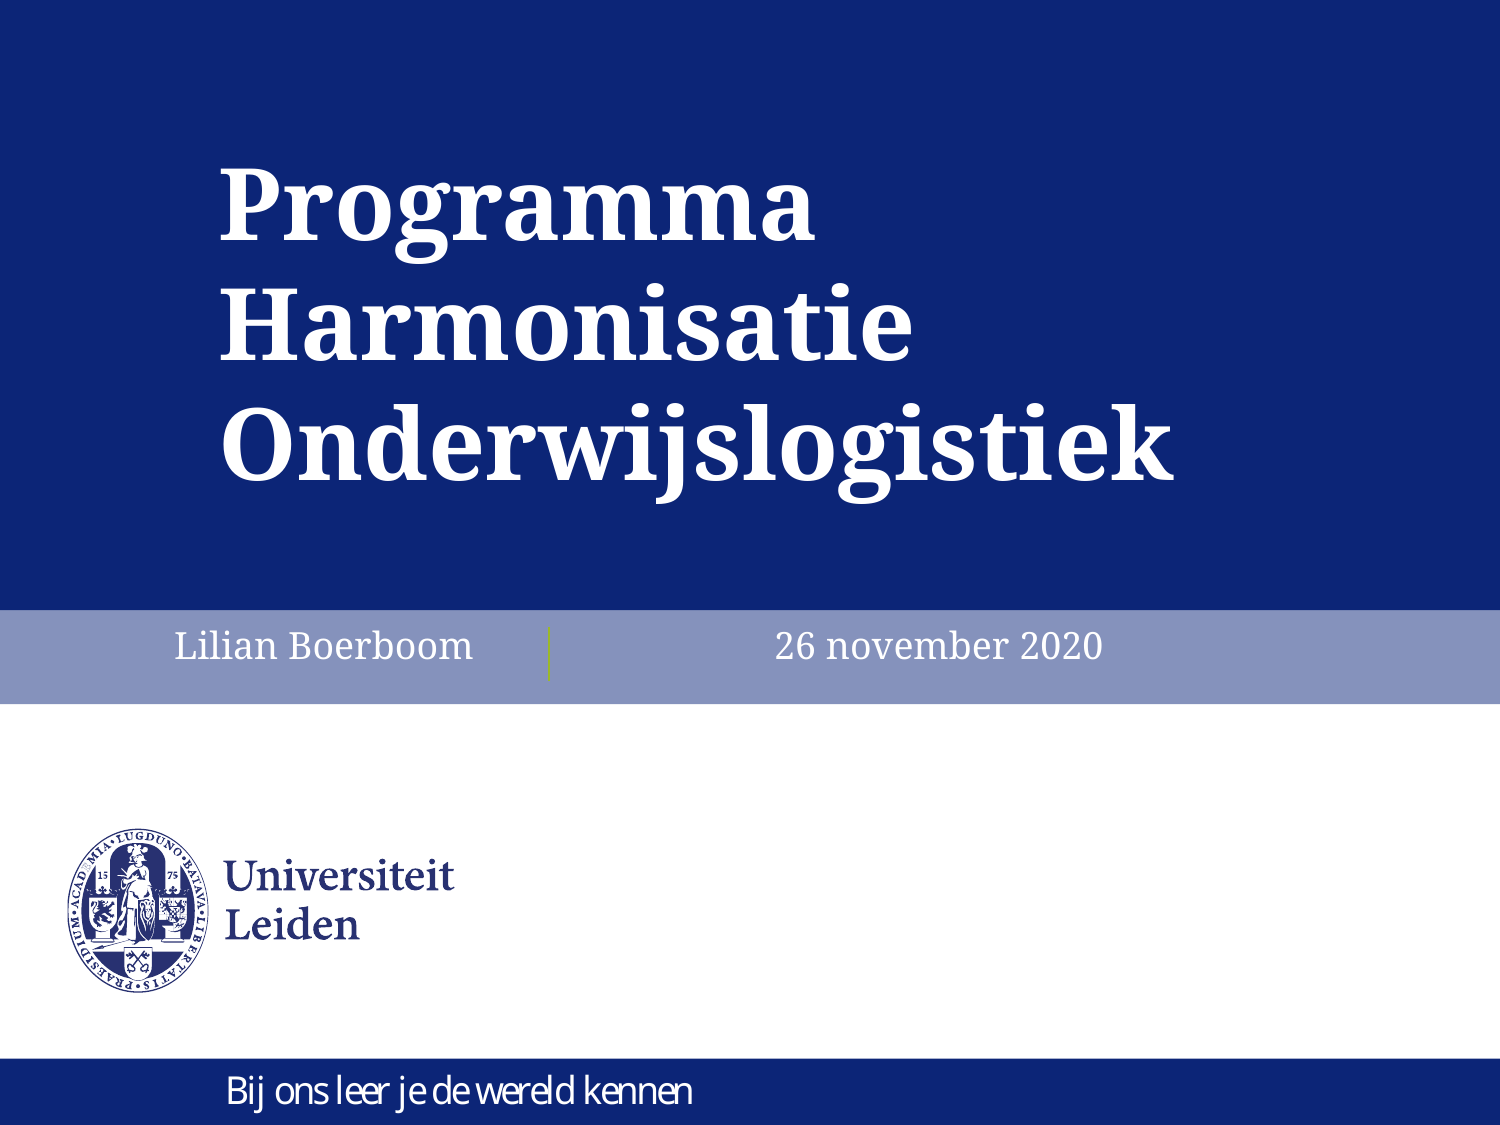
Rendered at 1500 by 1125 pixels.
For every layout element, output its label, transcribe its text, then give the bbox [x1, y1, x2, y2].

list L [0, 611, 1500, 705]
list [0, 0, 1500, 611]
text_box Lilian Boerboom 26 november 2020 [159, 614, 1199, 675]
title Programma Harmonisatie Onderwijslogistiek [218, 125, 1431, 516]
